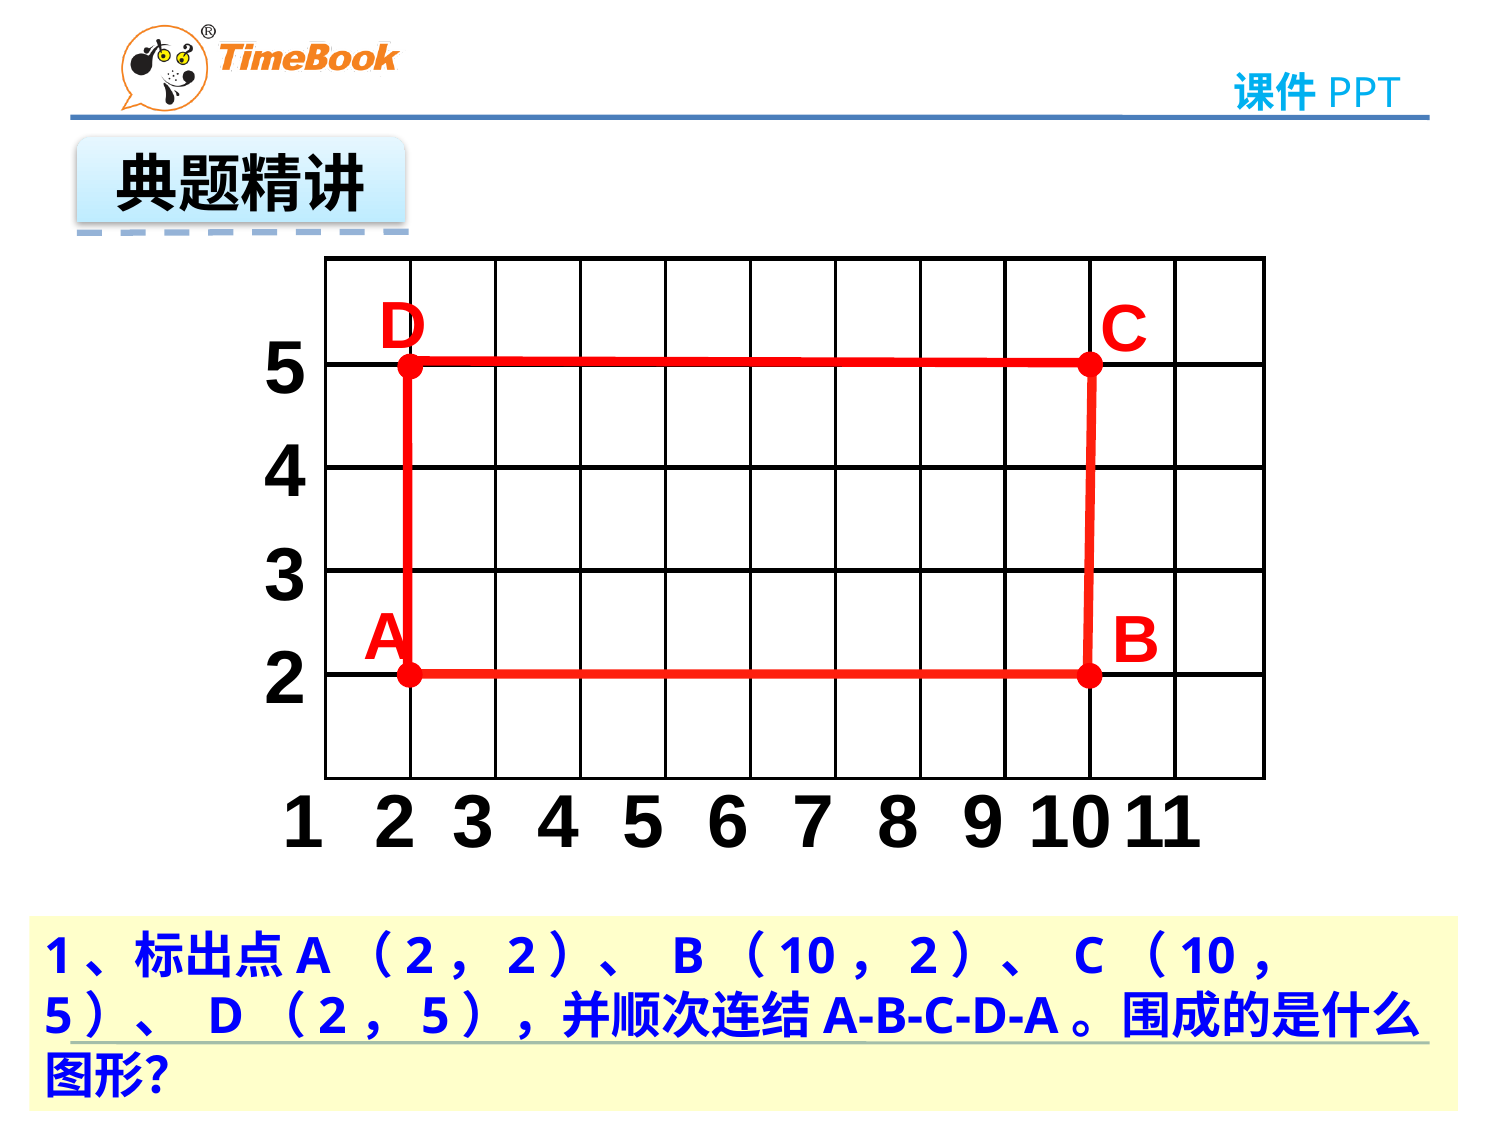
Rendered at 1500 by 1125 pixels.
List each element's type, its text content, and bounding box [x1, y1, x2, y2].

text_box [363, 274, 443, 379]
text_box 典题精讲 [76, 136, 406, 223]
text_box [495, 362, 581, 673]
text_box [325, 257, 410, 763]
text_box [1005, 257, 1090, 362]
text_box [1077, 588, 1176, 689]
text_box [495, 257, 581, 361]
text_box [920, 674, 1005, 763]
text_box [750, 257, 836, 673]
text_box [836, 363, 920, 673]
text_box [249, 310, 336, 936]
text_box [410, 674, 495, 763]
text_box [581, 257, 665, 361]
text_box [836, 674, 920, 763]
text_box [750, 674, 836, 763]
text_box [665, 674, 750, 763]
text_box [1090, 696, 1175, 763]
text_box [1090, 257, 1175, 587]
text_box [1175, 257, 1265, 779]
text_box [836, 257, 920, 362]
text_box [581, 362, 665, 673]
text_box [495, 674, 581, 763]
text_box [1005, 363, 1090, 673]
text_box [410, 257, 495, 673]
text_box [665, 257, 750, 361]
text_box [340, 764, 1237, 871]
text_box 1、标出点A（2，2）、 B（10，2）、 C（10，5）、 D（2，5），并顺次连结A-B-C-D-A。围成的是什么图形？ [29, 916, 1458, 1111]
text_box [581, 674, 665, 763]
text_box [348, 585, 444, 688]
text_box [920, 363, 1005, 673]
text_box [1005, 674, 1090, 763]
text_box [1077, 277, 1164, 377]
text_box [665, 362, 750, 673]
picture [118, 22, 408, 113]
text_box [920, 257, 1005, 362]
